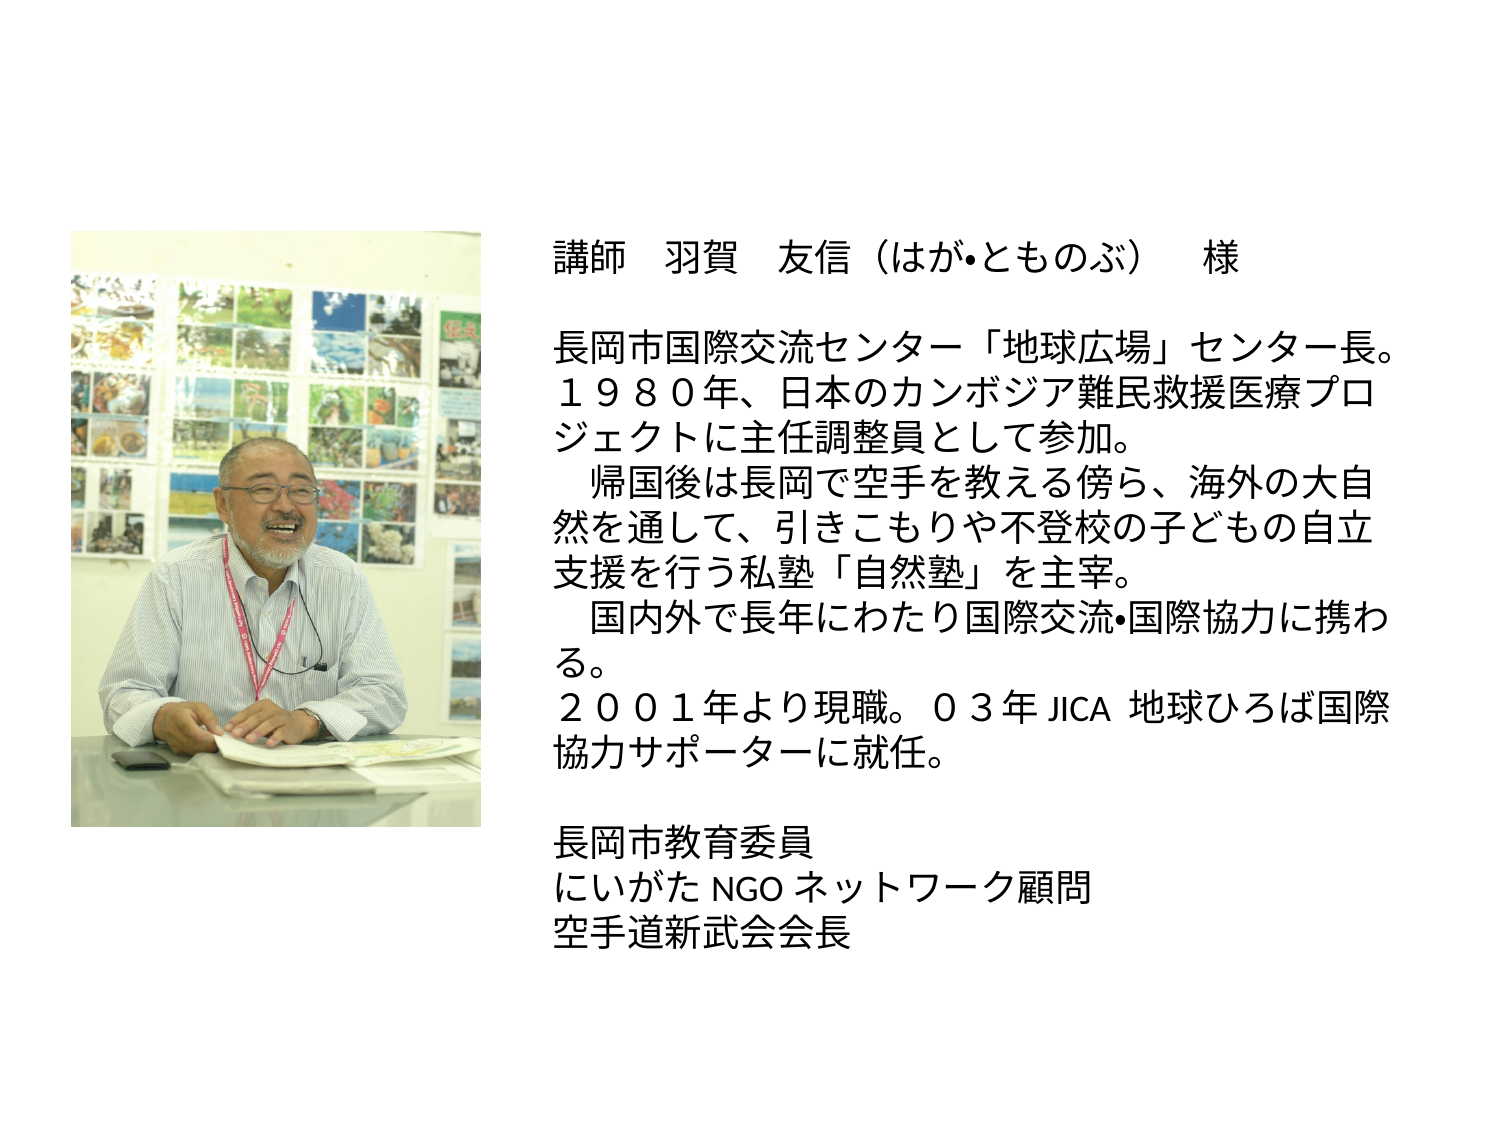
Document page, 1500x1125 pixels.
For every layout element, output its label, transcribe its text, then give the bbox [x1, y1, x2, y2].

text_box 講師 羽賀 友信（はが・とものぶ） 様 長岡市国際交流センター「地球広場」センター長。 １９８０年、日本のカンボジア難民救援医療プロジェクトに主任調整員として参加。 帰国後は長岡で空手を教える傍ら、海外の大自然を通して、引きこもりや不登校の子どもの自立支援を行う私塾「自然塾」を主宰。 国内外で長年にわたり国際交流・国際協力に携わる。 ２００１年より現職。０３年JICA 地球ひろば国際協力サポーターに就任。 長岡市教育委員 にいがたNGOネットワーク顧問 空手道新武会会長 [537, 226, 1412, 961]
picture [71, 231, 481, 827]
